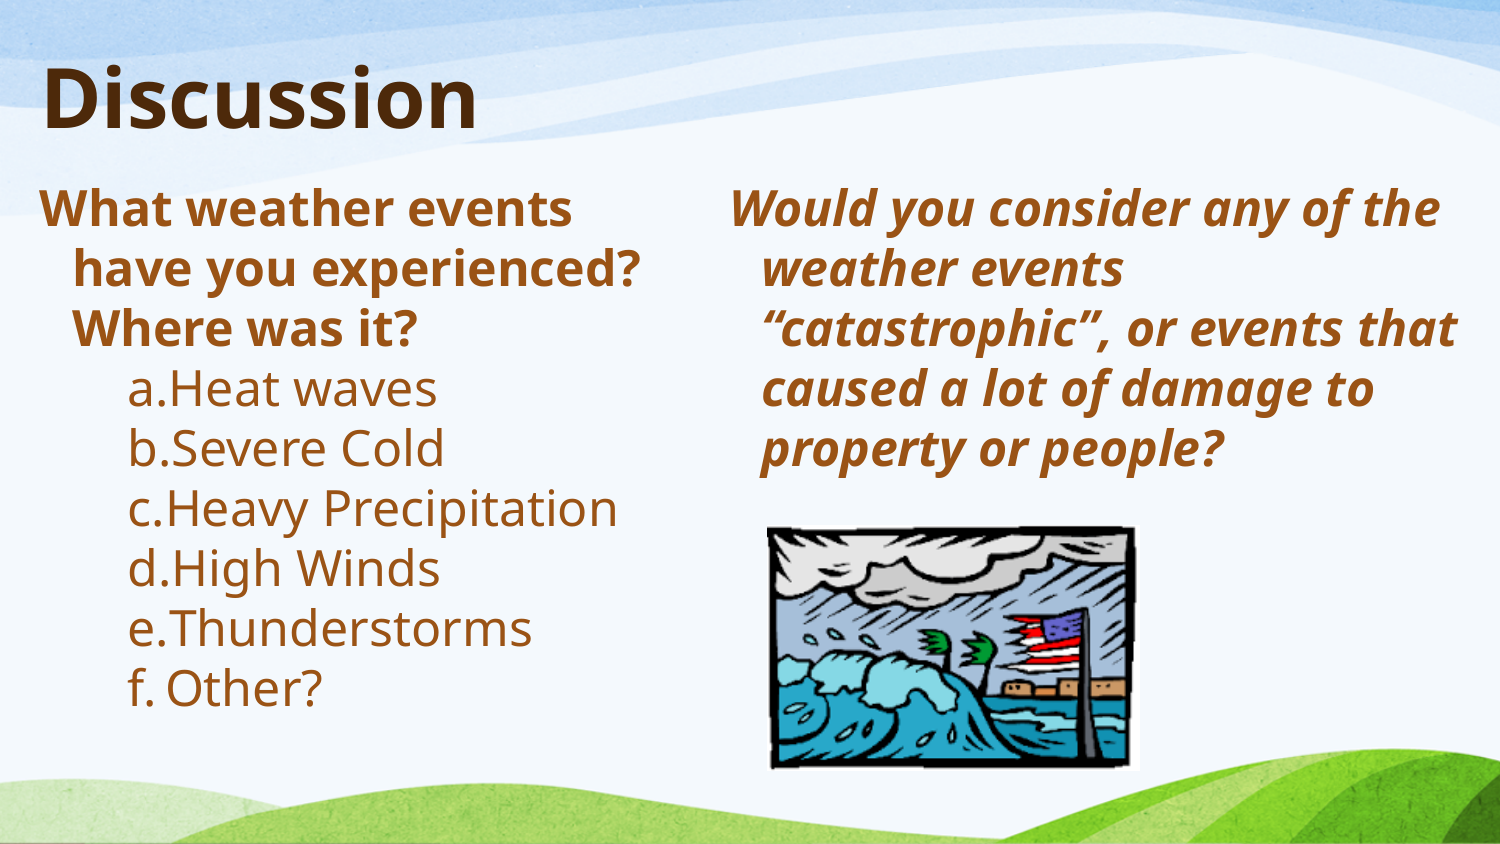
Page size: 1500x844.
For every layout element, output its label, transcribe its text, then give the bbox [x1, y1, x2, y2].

list Would you consider any of the weather events “catastrophic”, or events that caused a lot of damage to property or people? [689, 161, 1500, 740]
picture [0, 0, 1500, 161]
picture [0, 525, 1500, 844]
title Discussion [25, 23, 553, 161]
list What weather events have you experienced? Where was it? Heat waves Severe Cold Heavy Precipitation High Winds Thunderstorms Other? [0, 161, 703, 760]
